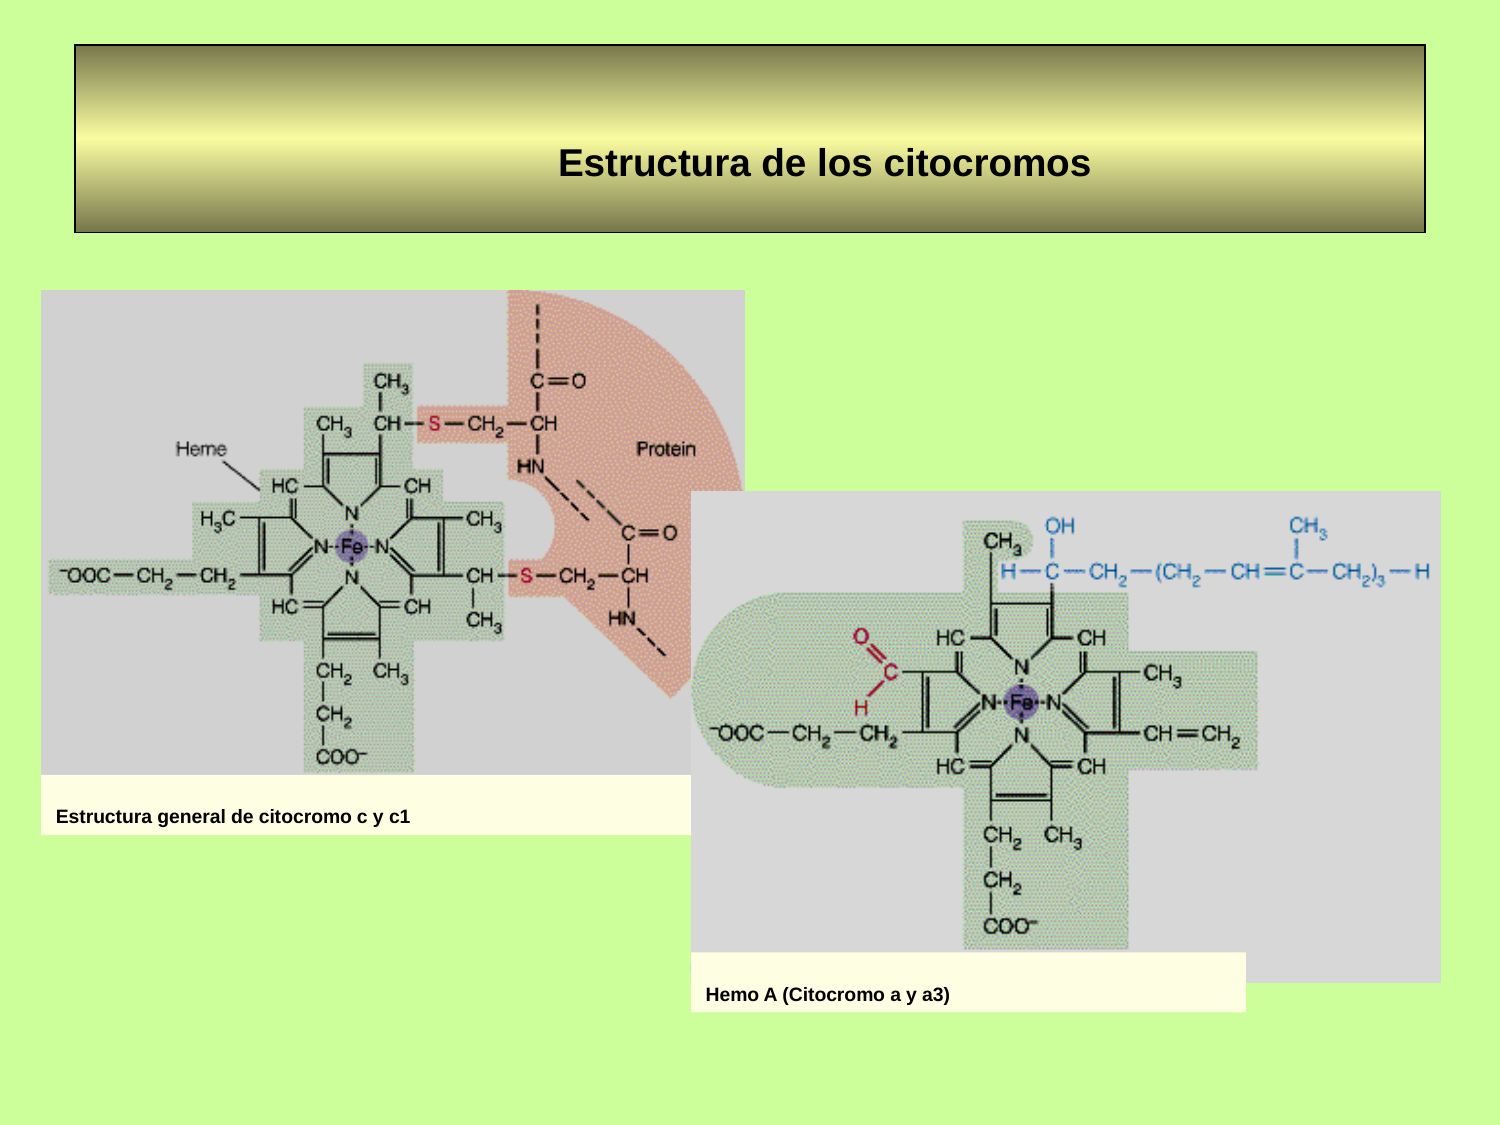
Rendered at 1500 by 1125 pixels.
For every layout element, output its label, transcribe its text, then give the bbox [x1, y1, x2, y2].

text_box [690, 491, 1442, 1008]
text_box Estructura de los citocromos [74, 45, 1425, 233]
text_box Estructura general de citocromo c y c1 [41, 821, 685, 836]
picture [40, 290, 746, 814]
